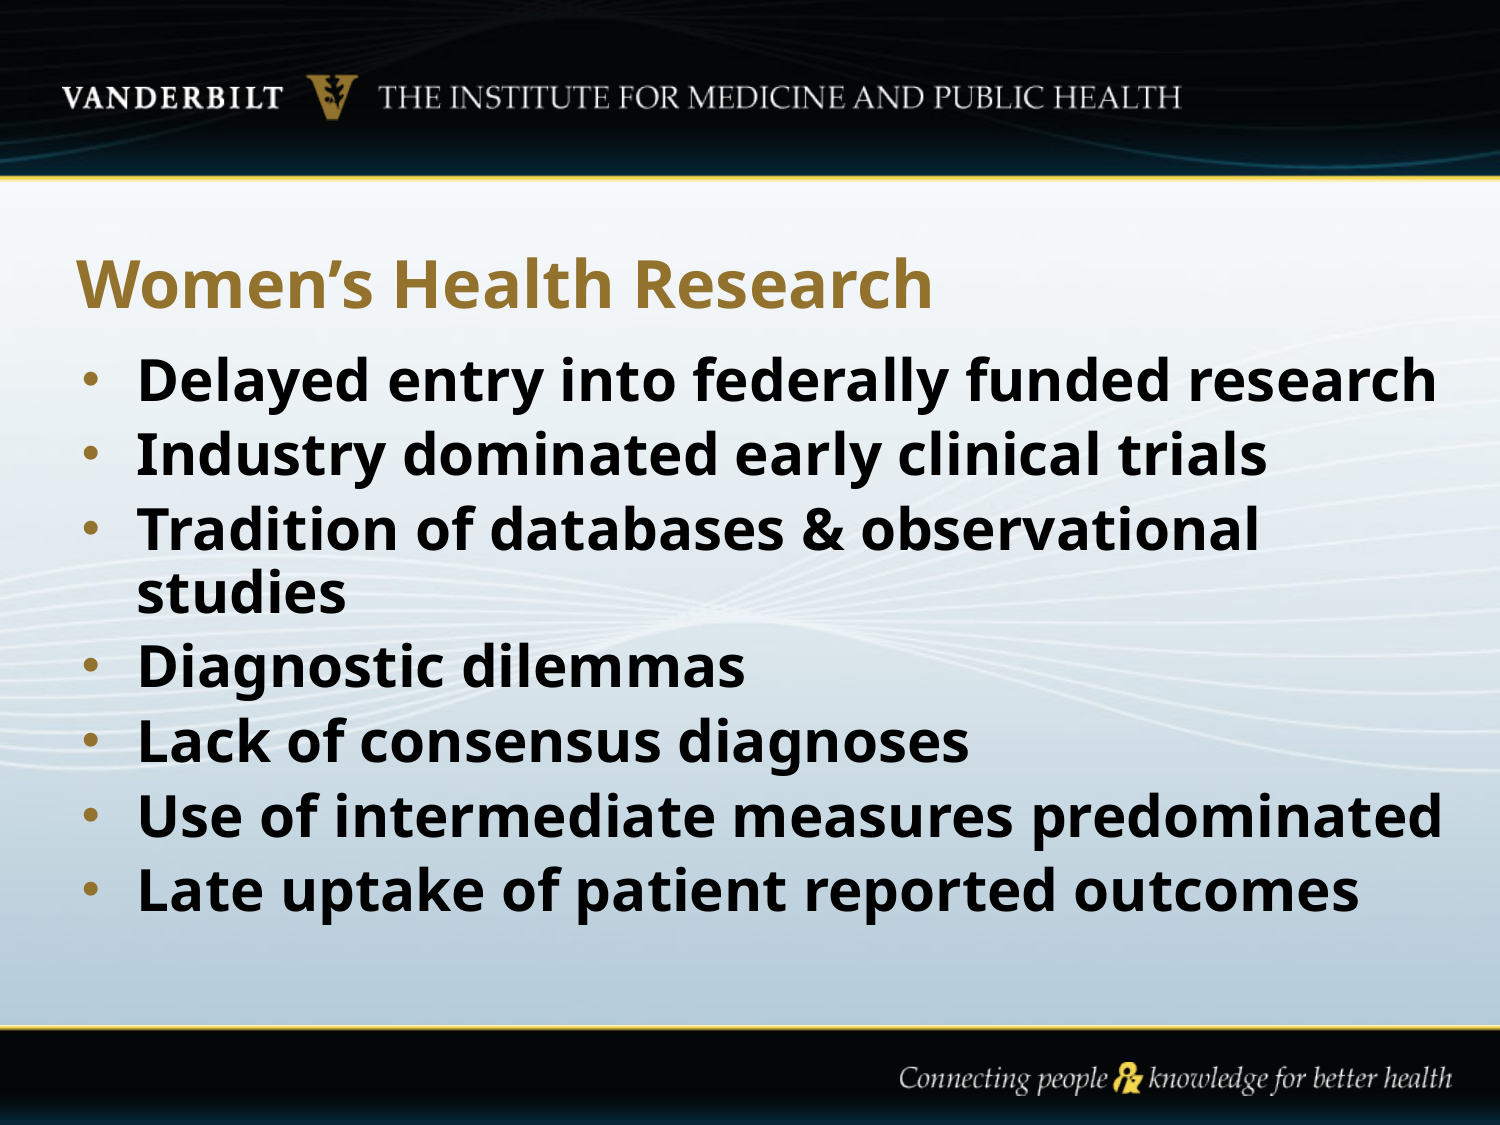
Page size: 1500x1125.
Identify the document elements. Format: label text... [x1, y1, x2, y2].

picture [0, 0, 1500, 1125]
title Women’s Health Research [60, 201, 1412, 363]
text_box [90, 77, 1377, 201]
list Delayed entry into federally funded research Industry dominated early clinical trials Tradition of databases & observational studies Diagnostic dilemmas Lack of consensus diagnoses Use of intermediate measures predominated Late uptake of patient reported outcomes [65, 342, 1491, 1031]
